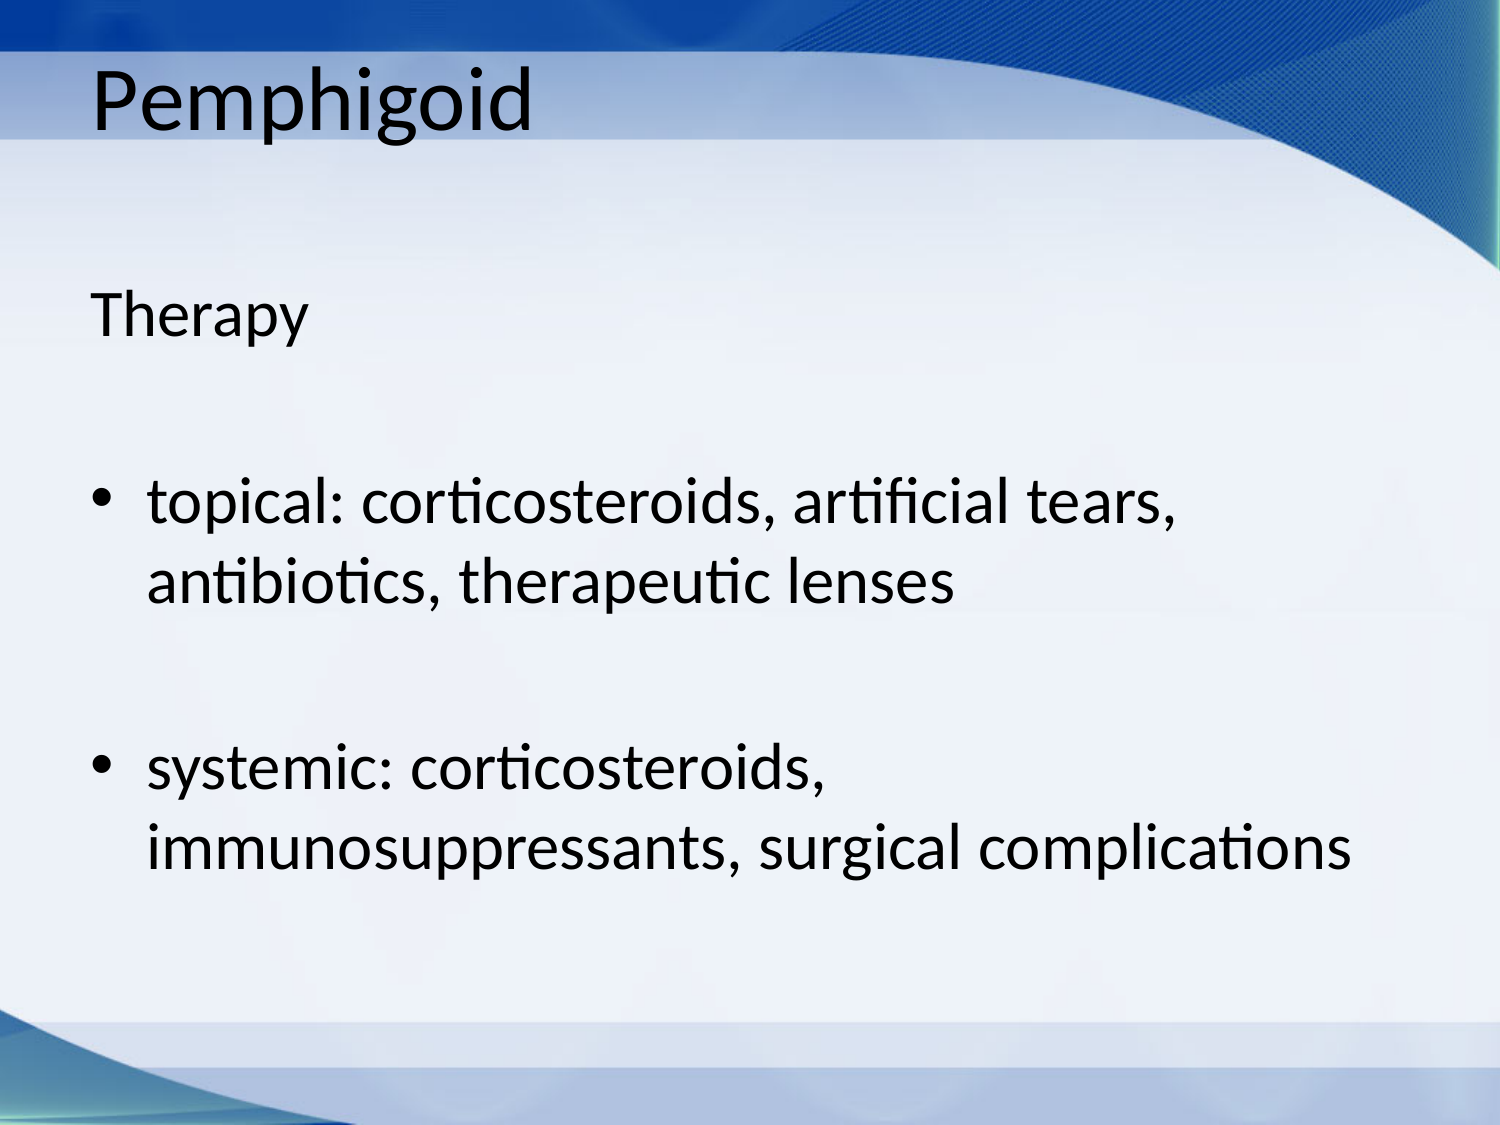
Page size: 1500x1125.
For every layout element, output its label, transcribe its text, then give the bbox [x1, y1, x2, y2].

picture [0, 0, 1500, 1125]
list Therapy topical: corticosteroids, artificial tears, antibiotics, therapeutic lenses systemic: corticosteroids, immunosuppressants, surgical complications [75, 262, 1425, 1005]
title Pemphigoid [76, 0, 1427, 188]
